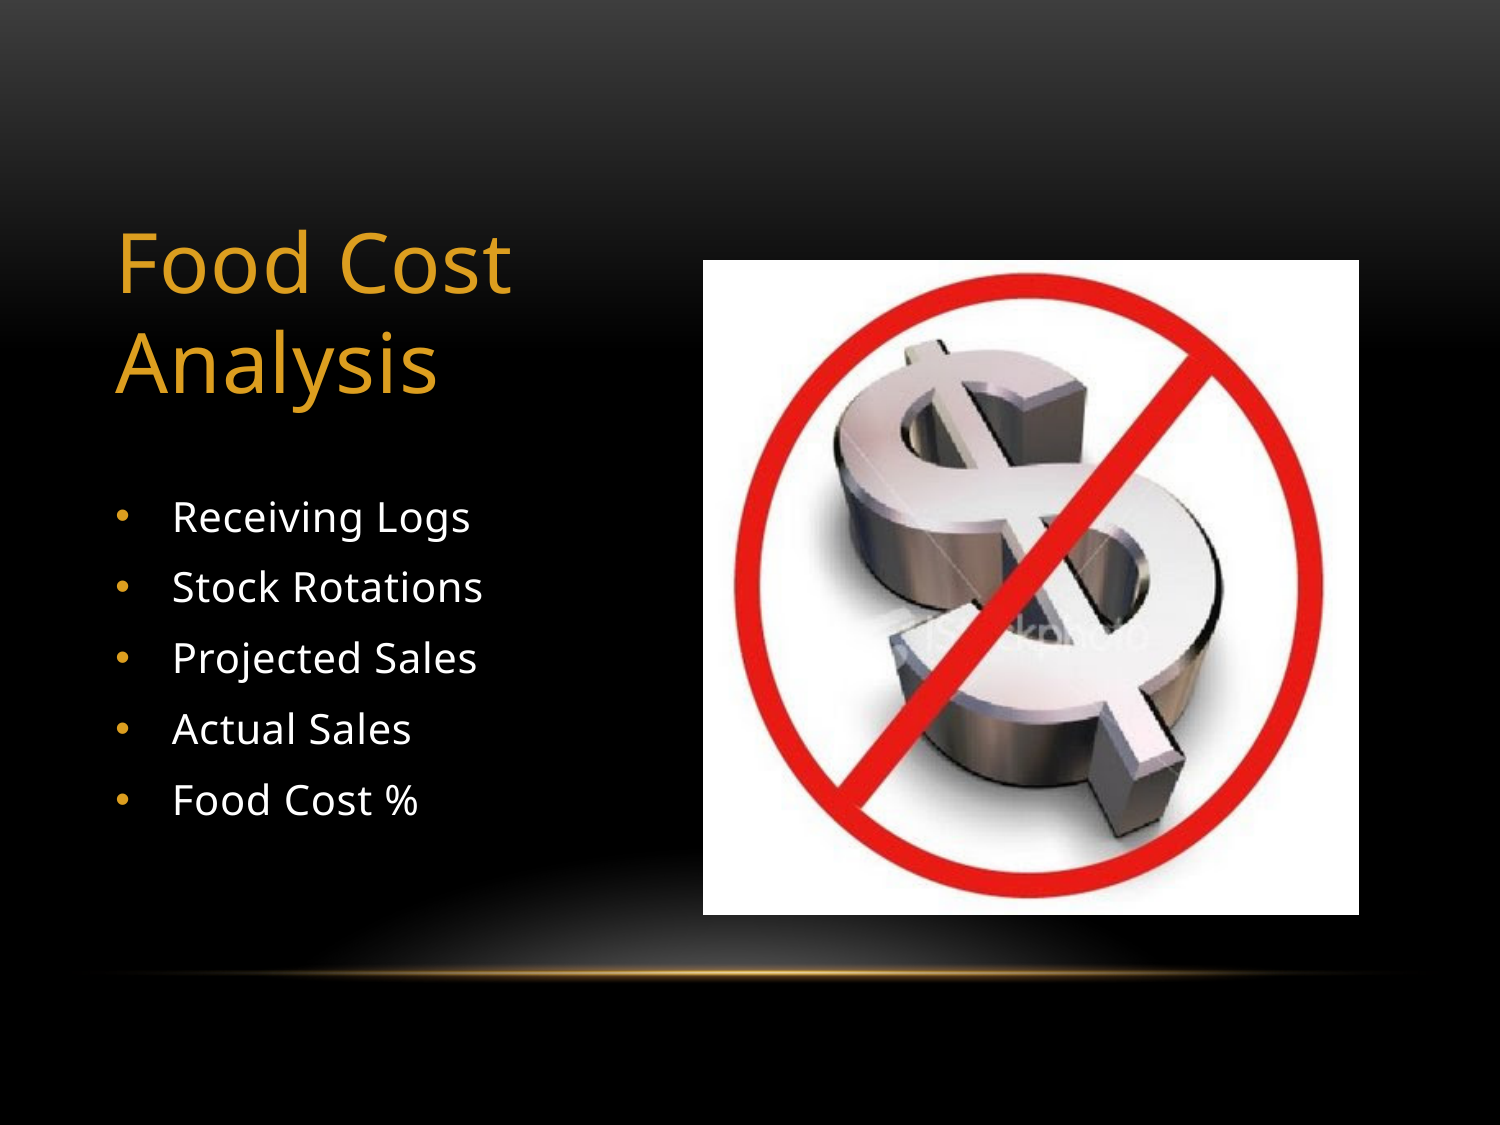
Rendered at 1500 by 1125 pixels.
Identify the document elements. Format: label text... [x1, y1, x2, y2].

list Receiving Logs Stock Rotations Projected Sales Actual Sales Food Cost % [100, 417, 588, 938]
picture [0, 0, 1500, 1125]
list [703, 259, 1359, 915]
title Food Cost Analysis [100, 237, 588, 417]
